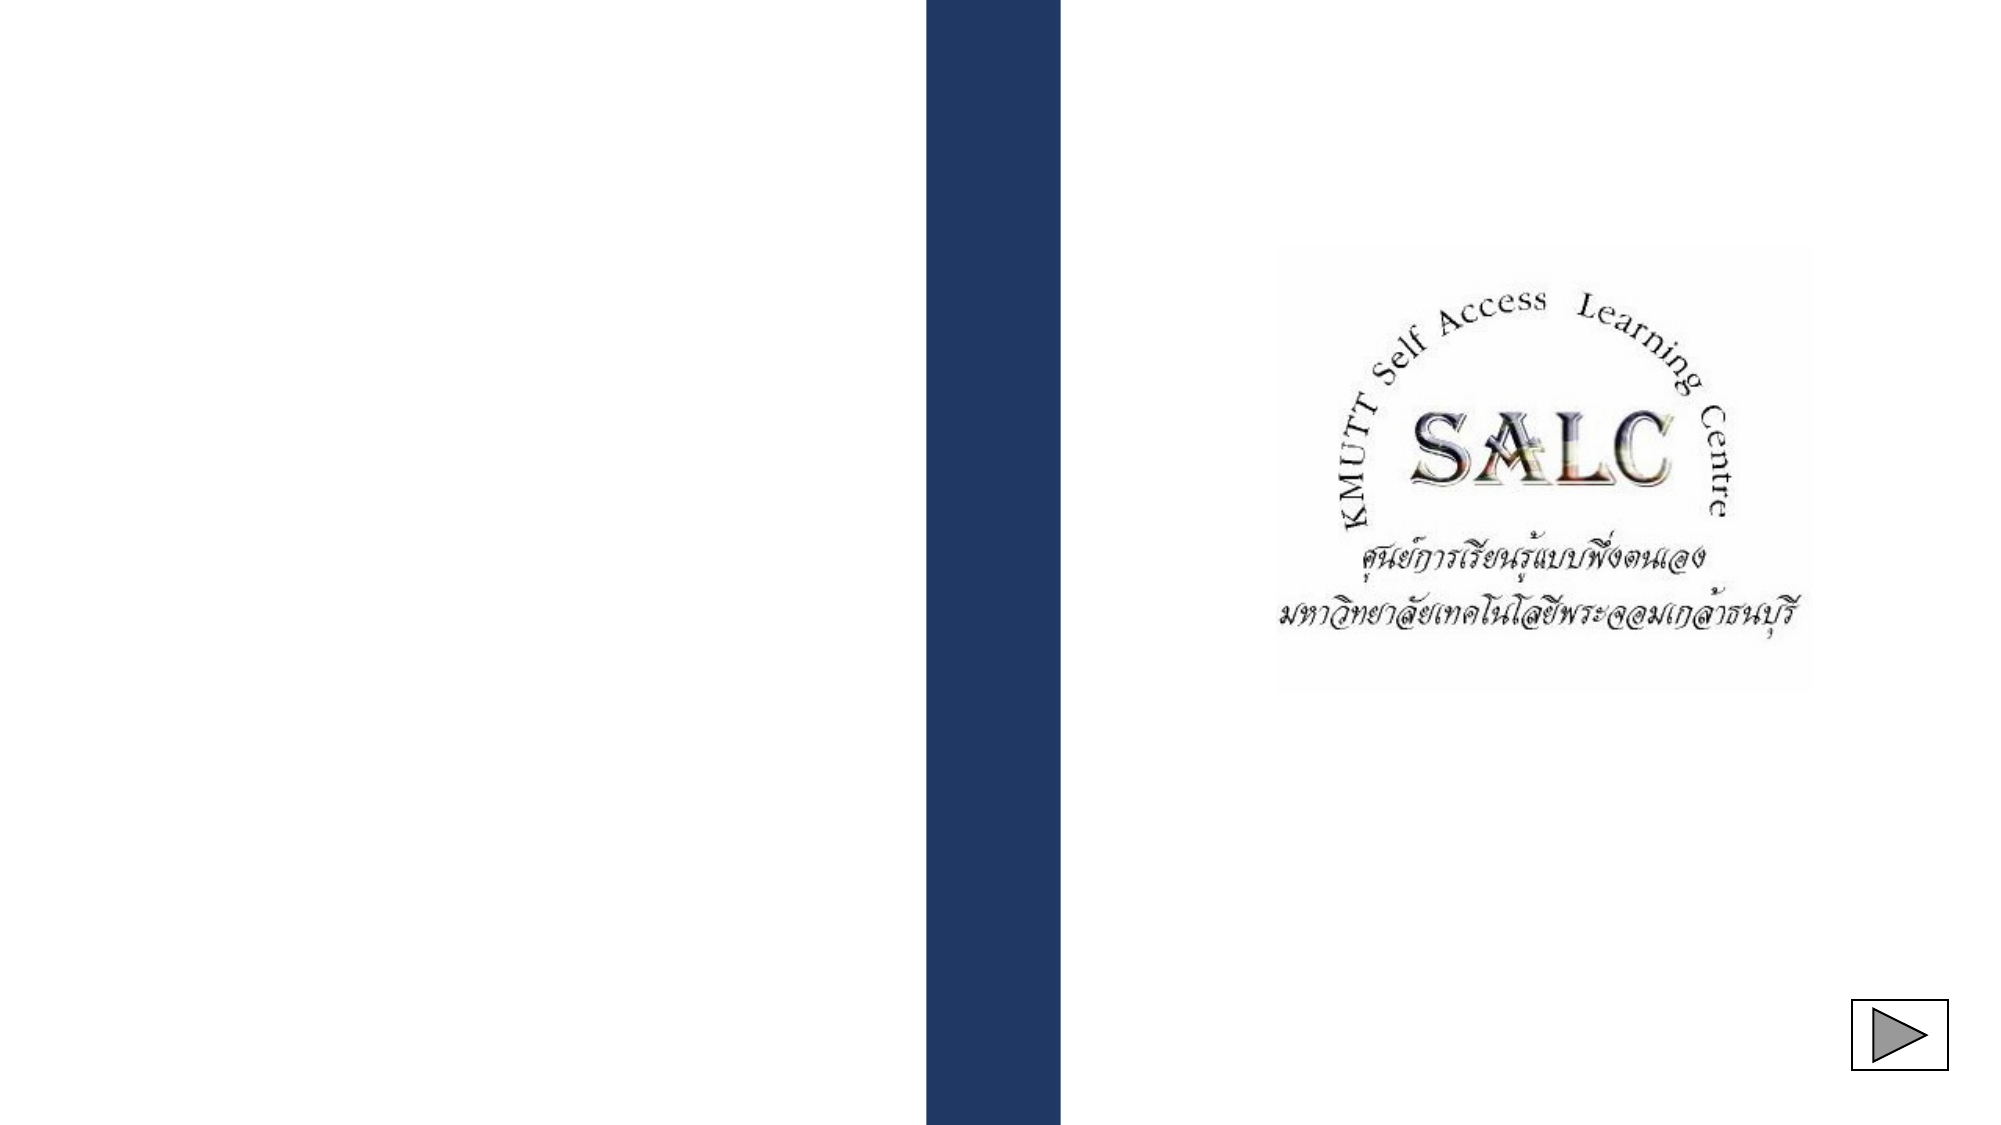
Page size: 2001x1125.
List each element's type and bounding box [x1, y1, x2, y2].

picture [1276, 246, 1813, 694]
text_box [1851, 999, 1949, 1071]
text_box [925, 0, 1062, 1125]
